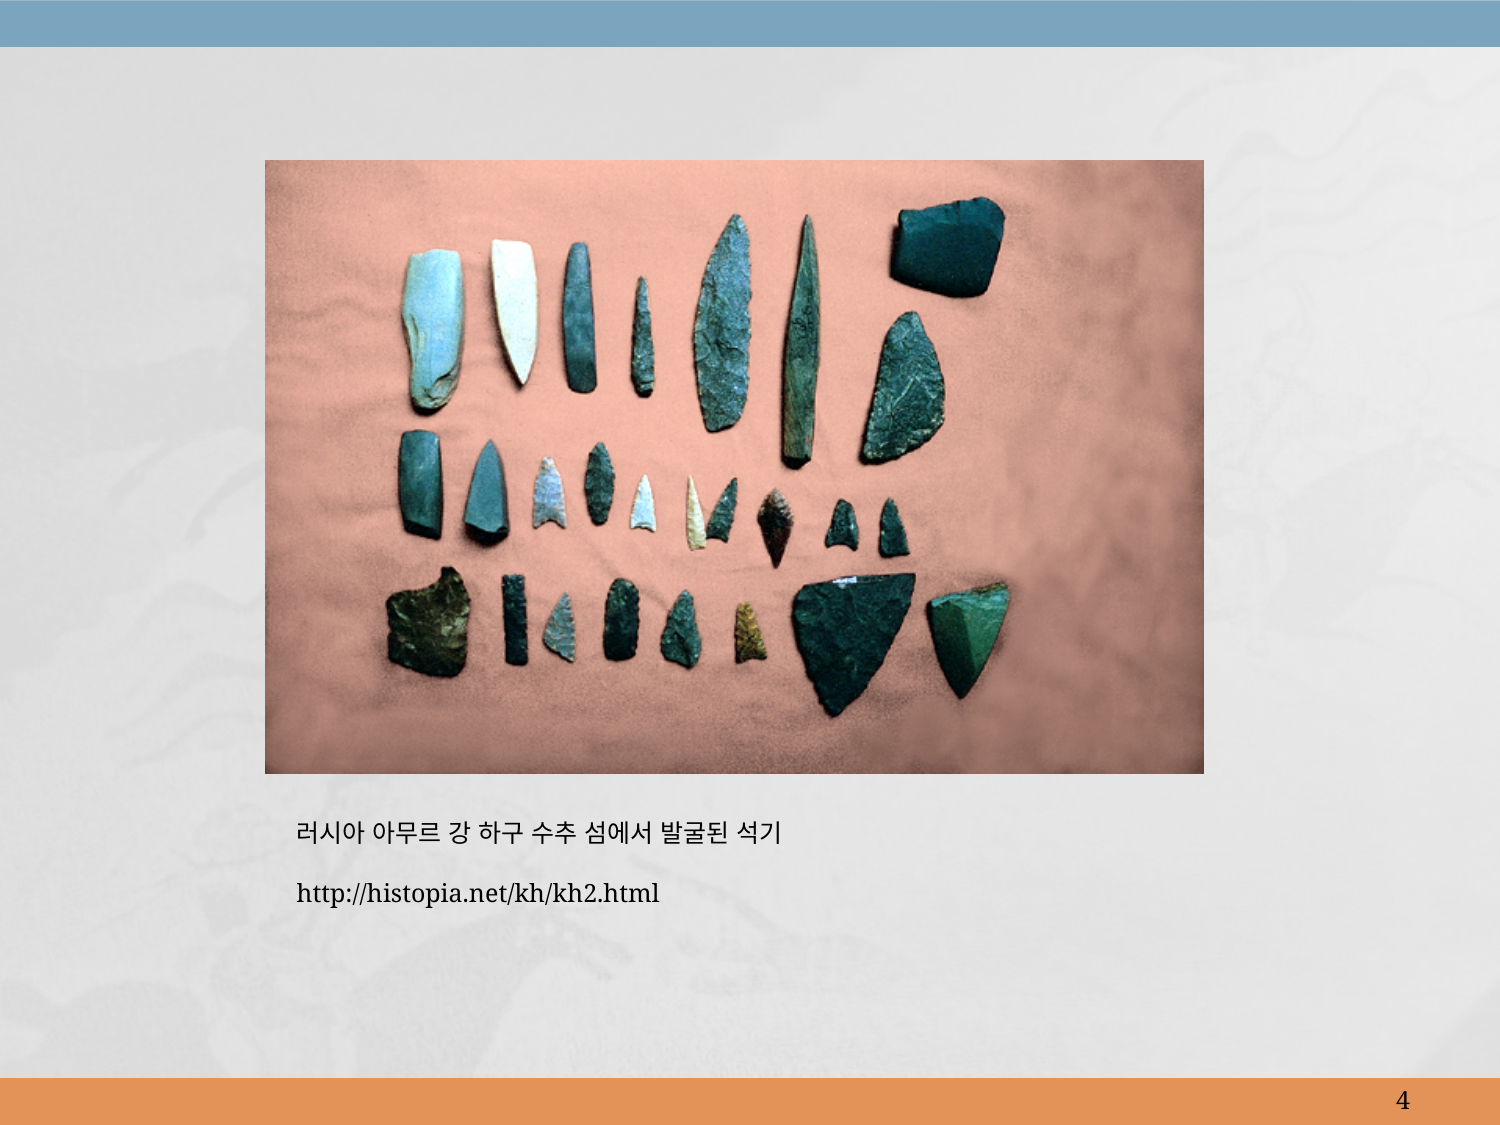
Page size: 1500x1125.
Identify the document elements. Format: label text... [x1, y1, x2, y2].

slide_number 4 [1074, 1078, 1425, 1125]
text_box 러시아 아무르 강 하구 수추 섬에서 발굴된 석기 http://histopia.net/kh/kh2.html [281, 810, 798, 916]
picture [265, 160, 1204, 774]
